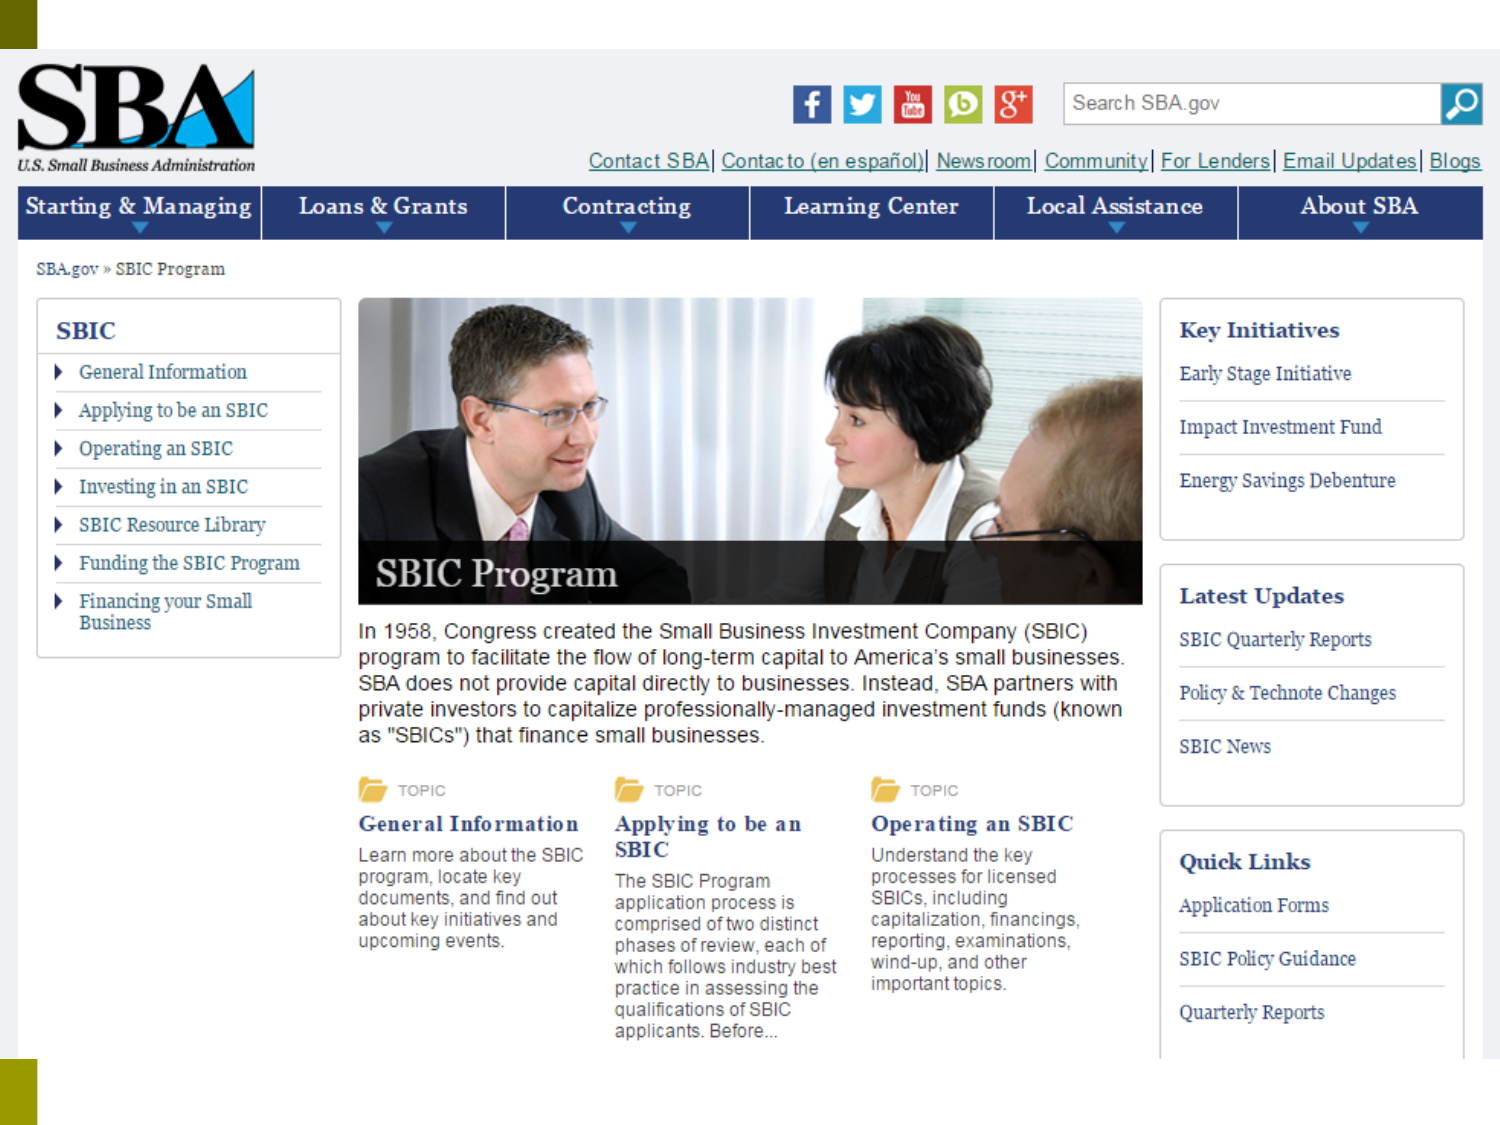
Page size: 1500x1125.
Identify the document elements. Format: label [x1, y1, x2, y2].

picture [0, 49, 1500, 1059]
